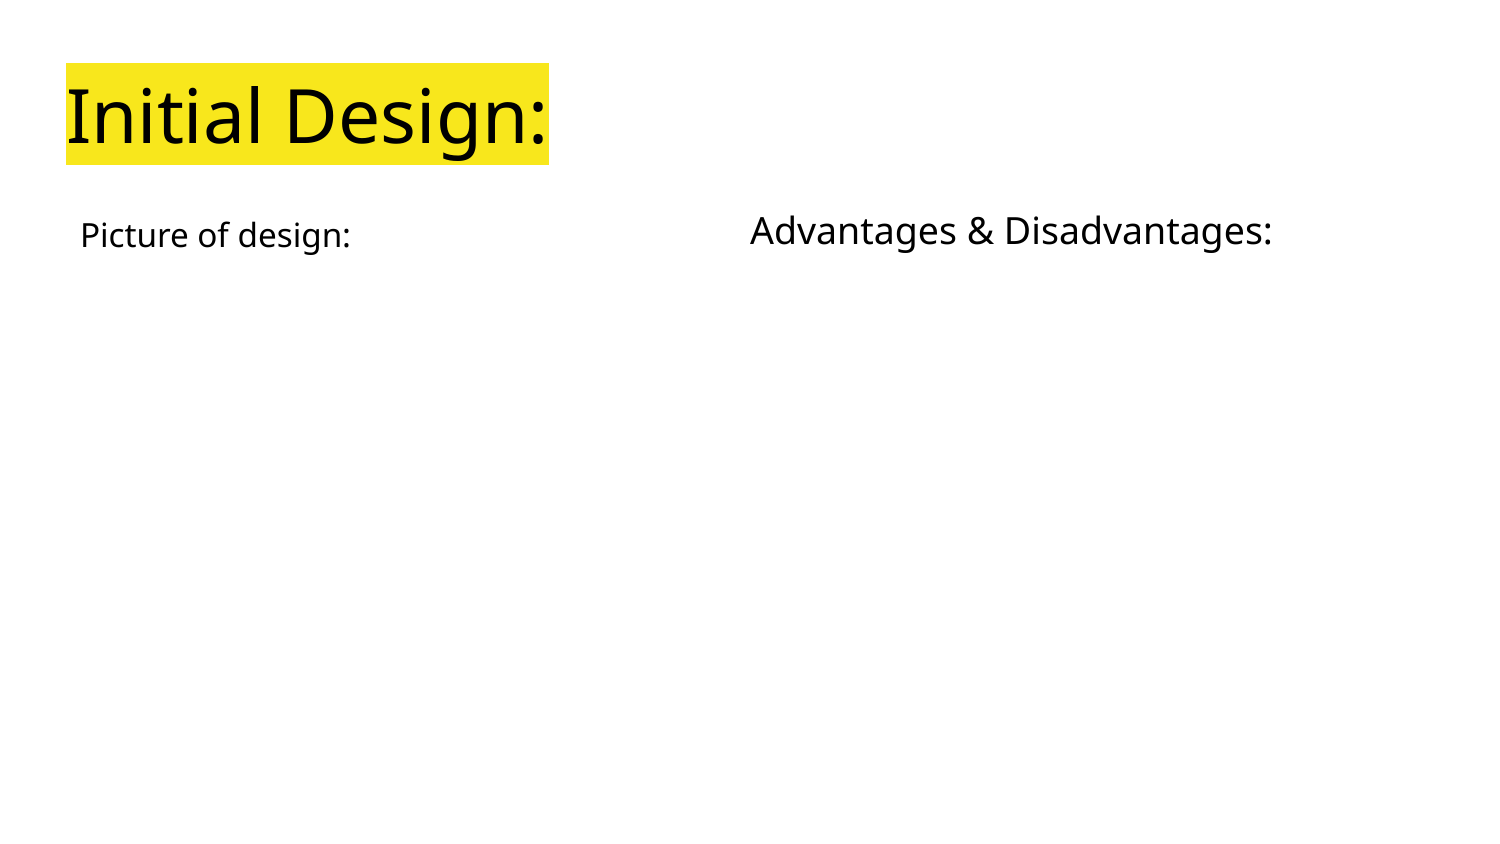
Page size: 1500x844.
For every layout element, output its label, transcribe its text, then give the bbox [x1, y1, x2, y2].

title Initial Design: [51, 53, 1449, 148]
text_box Picture of design: [65, 206, 684, 696]
list Advantages & Disadvantages: [735, 184, 1382, 750]
